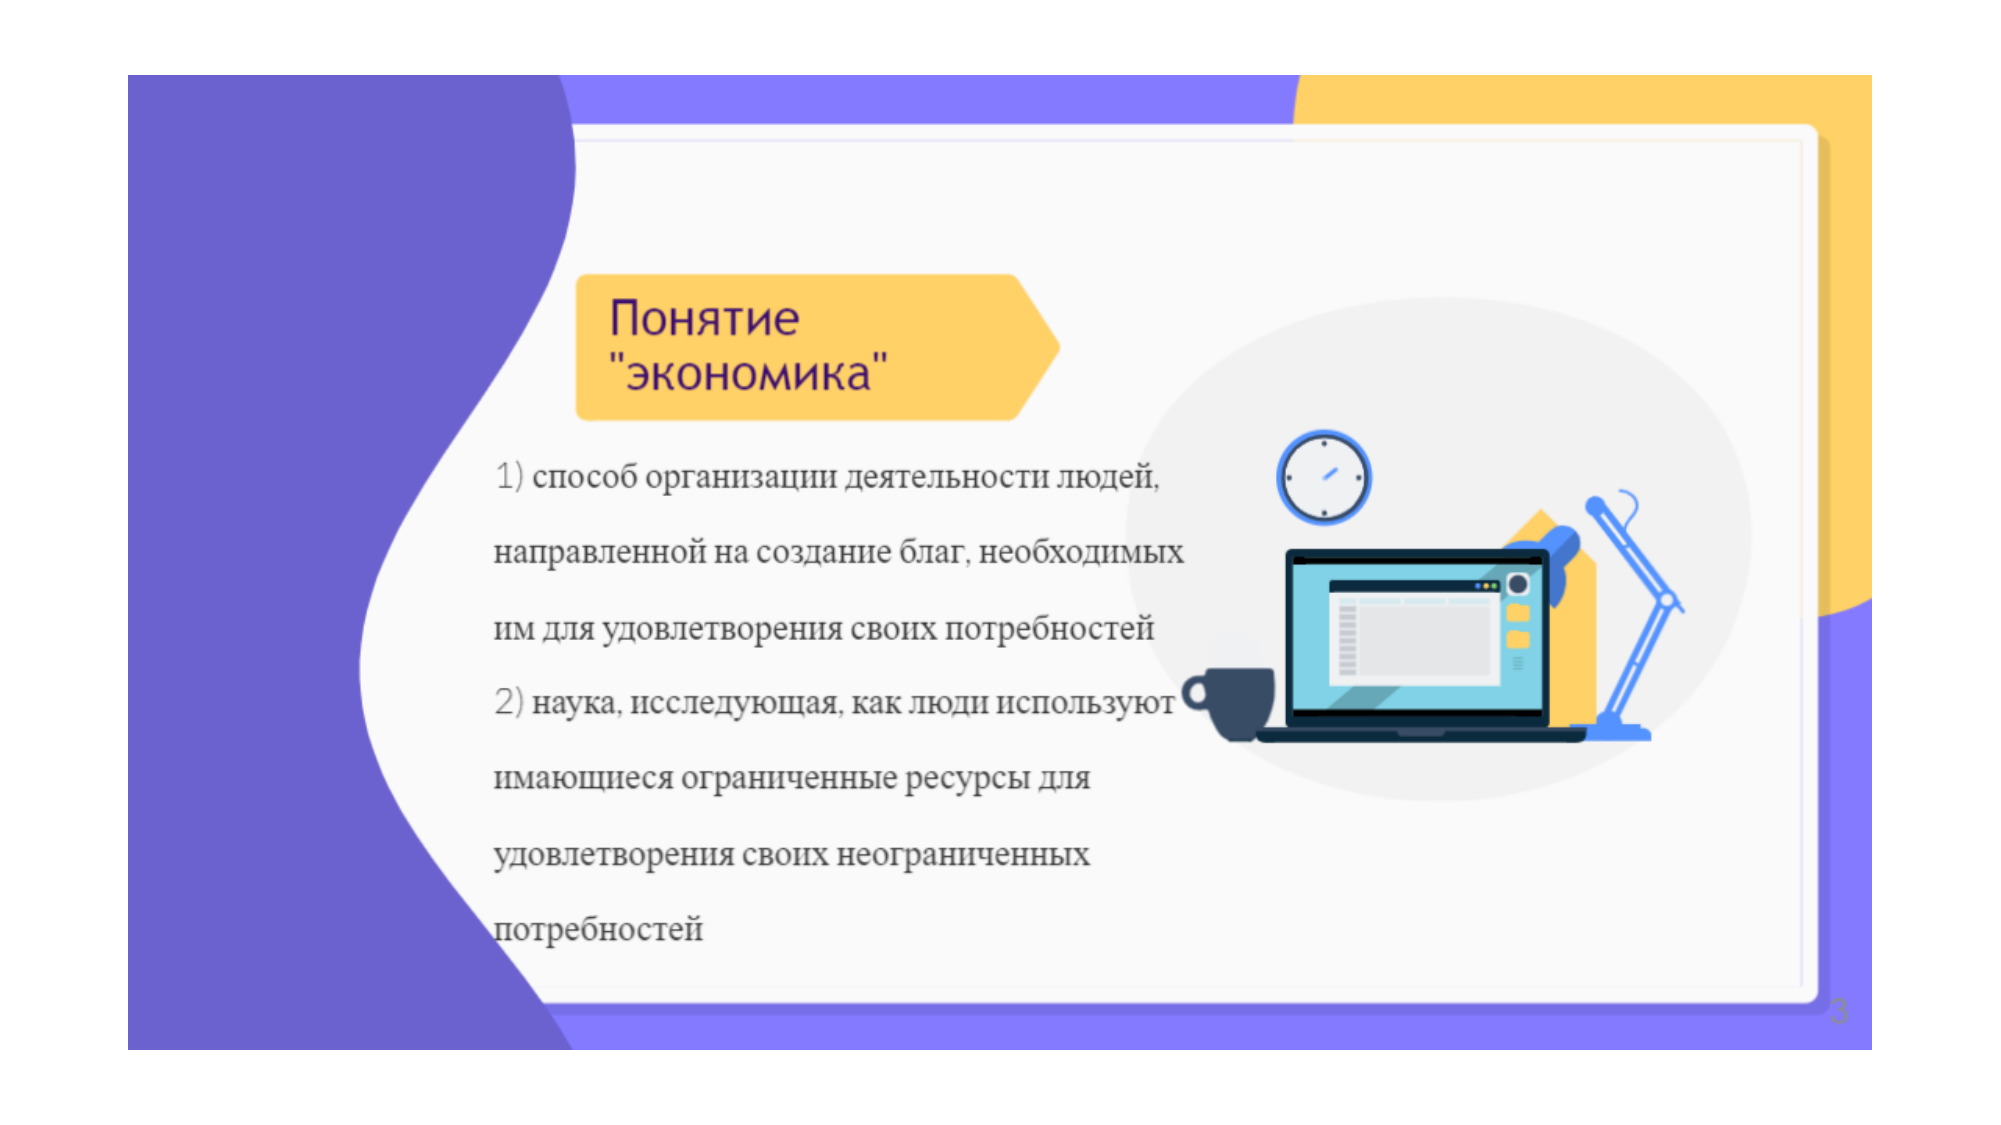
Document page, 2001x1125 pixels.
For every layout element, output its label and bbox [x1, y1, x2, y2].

picture [128, 75, 1872, 1050]
